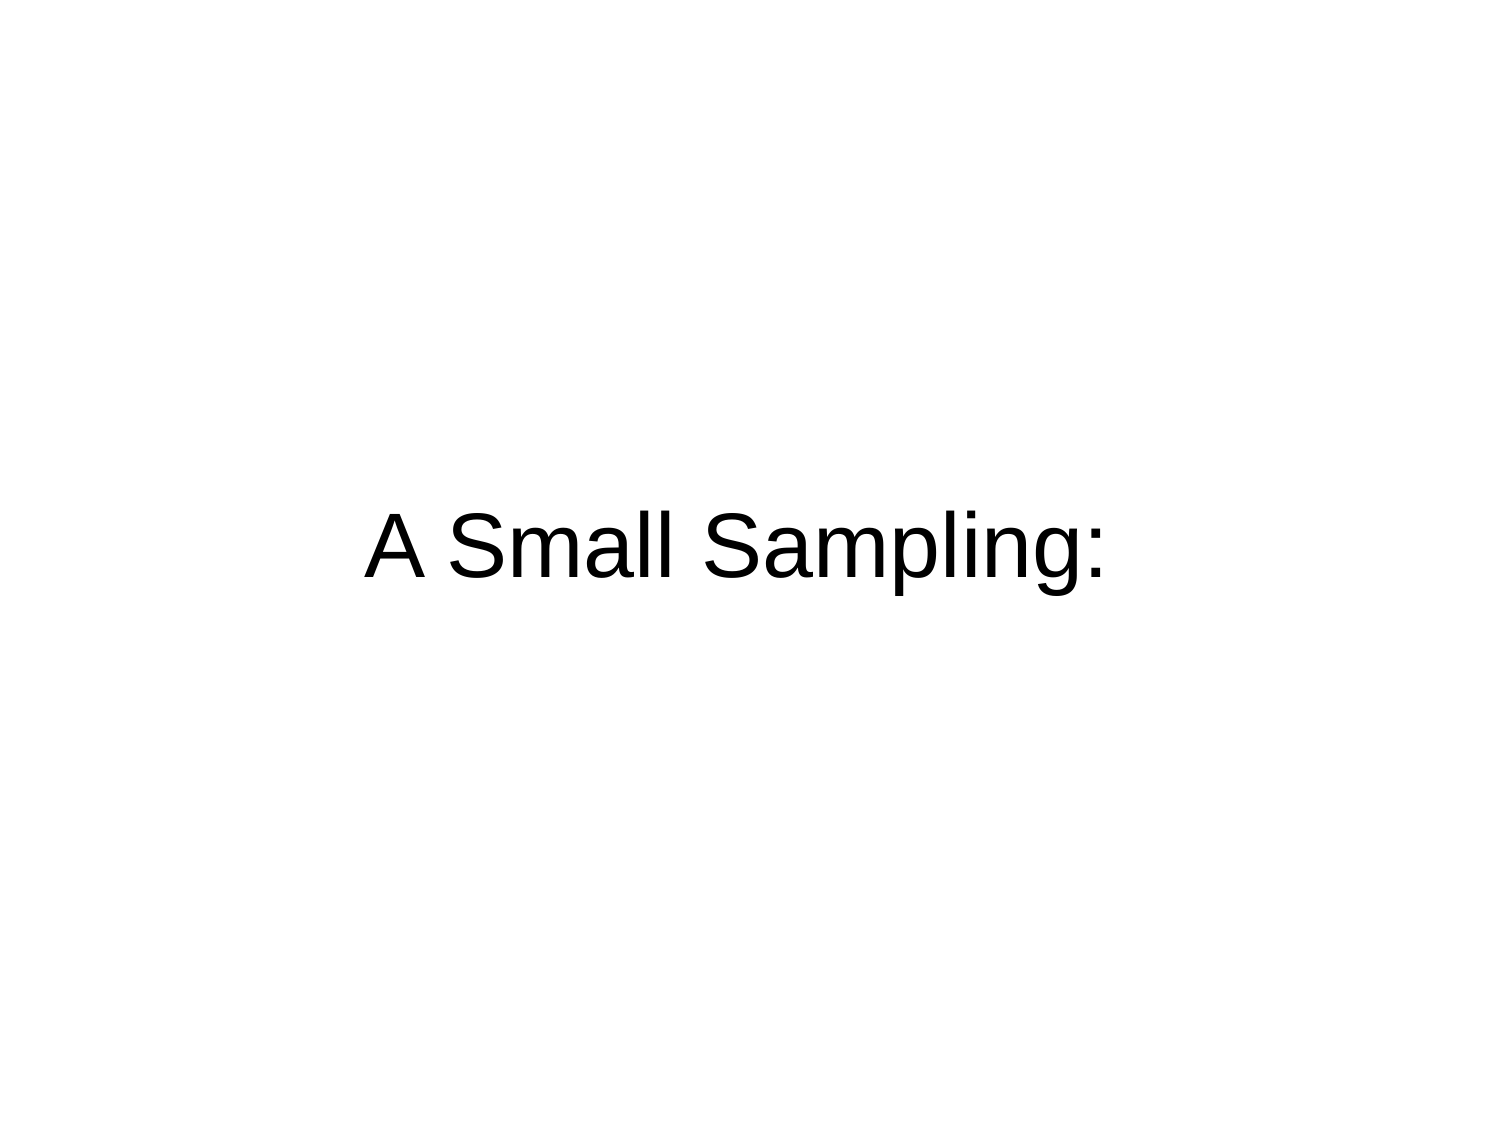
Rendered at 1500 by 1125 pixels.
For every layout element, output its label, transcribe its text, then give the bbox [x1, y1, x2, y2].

title A Small Sampling: [74, 44, 1426, 1038]
